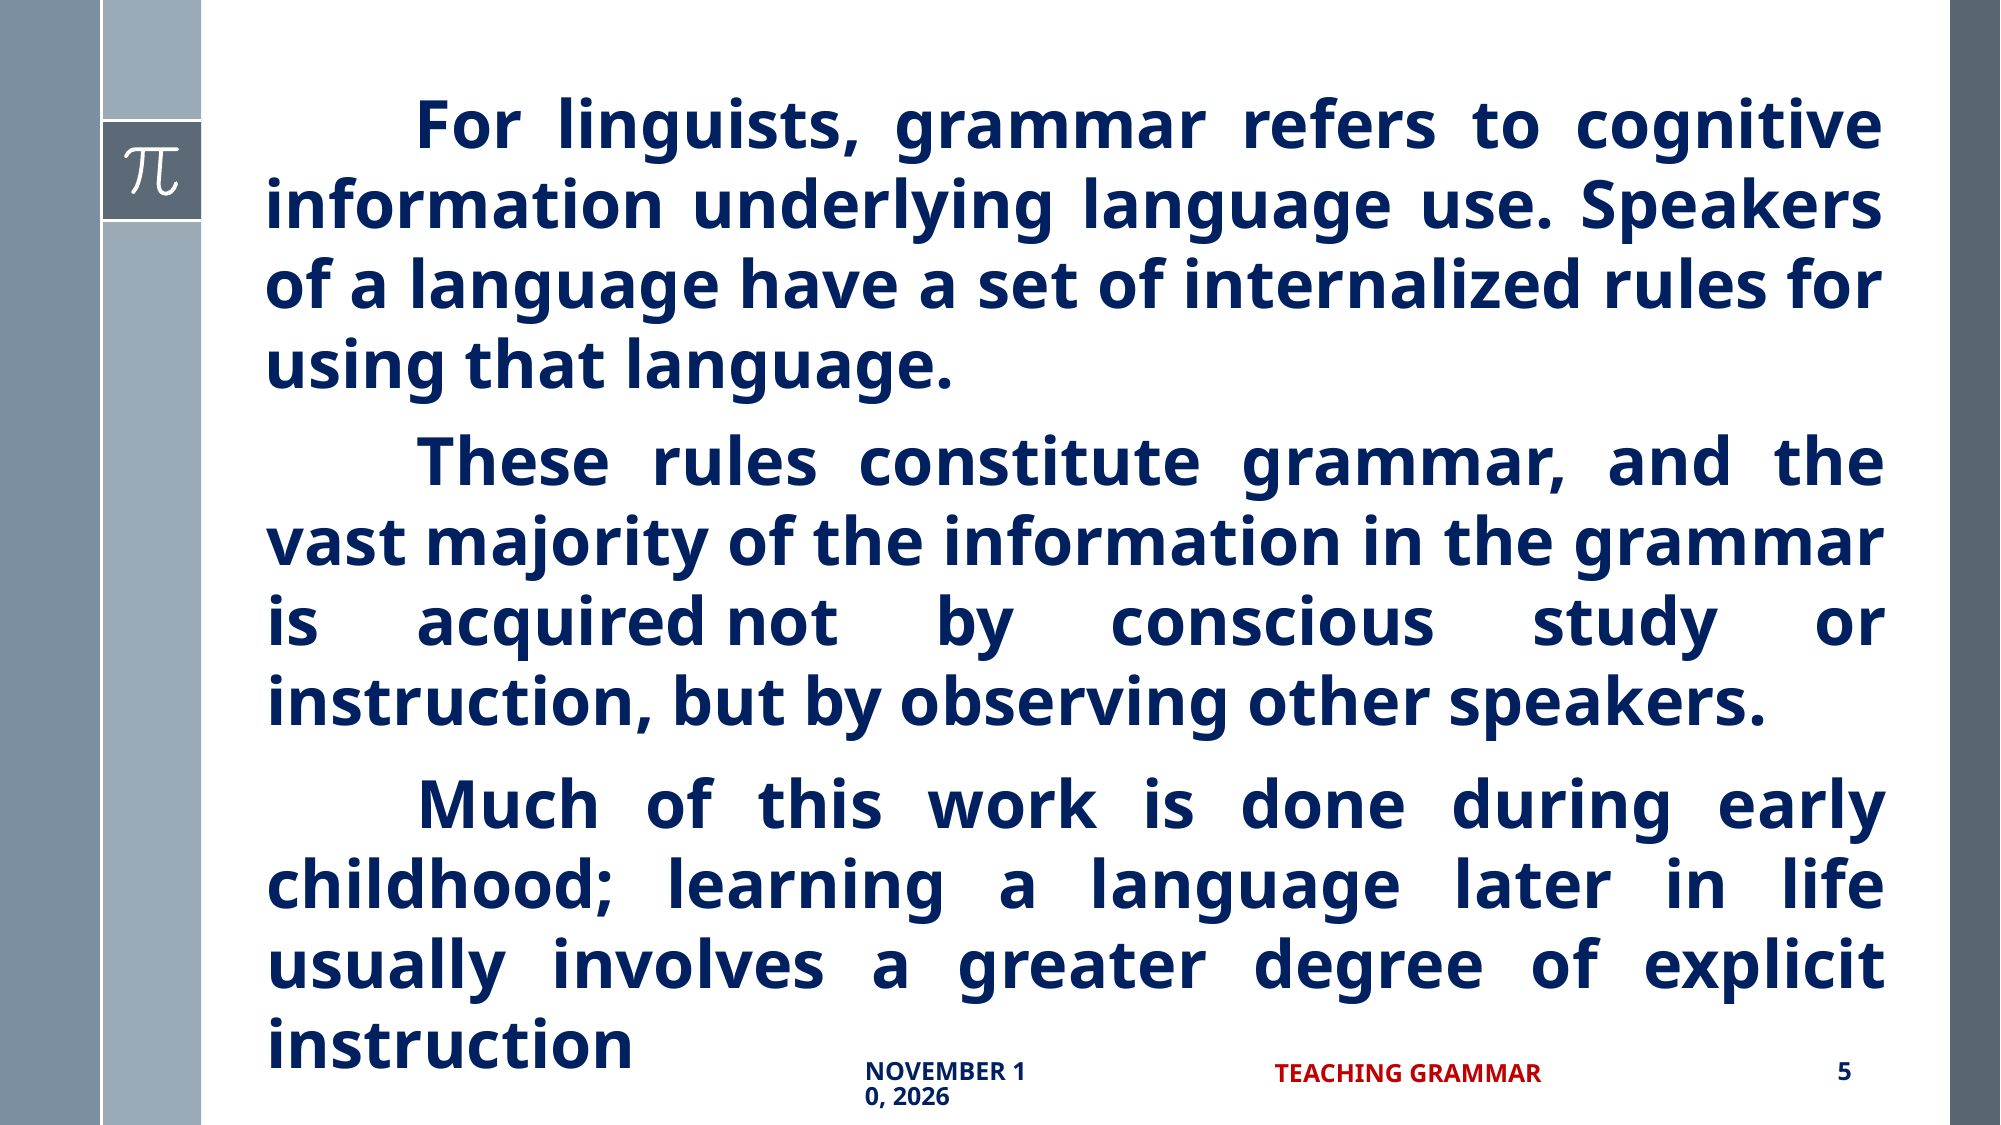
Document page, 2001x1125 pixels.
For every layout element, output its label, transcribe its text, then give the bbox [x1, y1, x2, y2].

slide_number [849, 1042, 1050, 1103]
text_box These rules constitute grammar, and the vast majority of the information in the grammar is acquired not by conscious study or instruction, but by observing other speakers. [251, 411, 1902, 747]
slide_number 5 [1766, 1042, 1867, 1103]
text_box For linguists, grammar refers to cognitive information underlying language use. Speakers of a language have a set of internalized rules for using that language. [249, 74, 1900, 410]
text_box Much of this work is done during early childhood; learning a language later in life usually involves a greater degree of explicit instruction [251, 754, 1902, 1090]
footer Teaching Grammar [1082, 1042, 1735, 1103]
